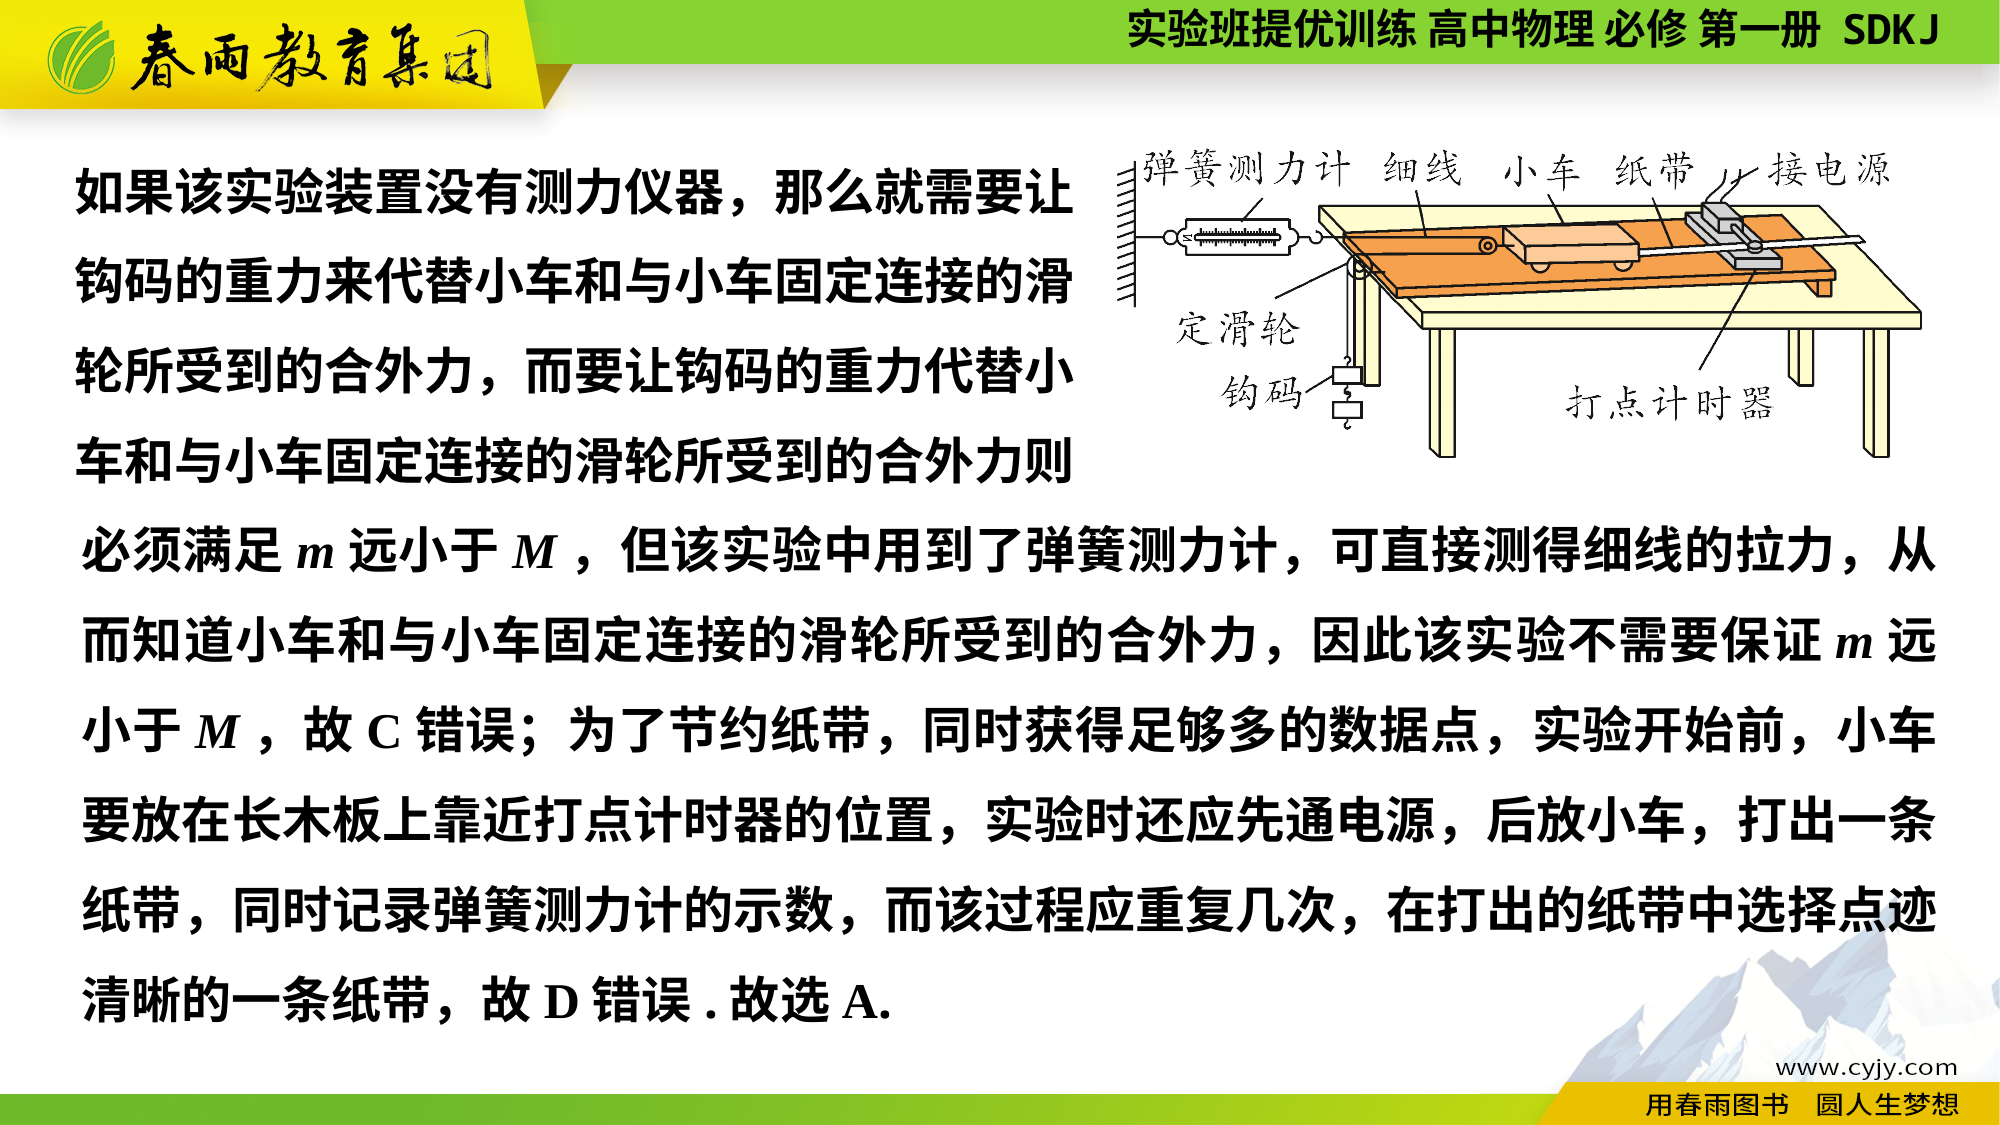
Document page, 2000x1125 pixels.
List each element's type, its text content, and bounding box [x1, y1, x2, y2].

list 如果该实验装置没有测力仪器，那么就需要让钩码的重力来代替小车和与小车固定连接的滑轮所受到的合外力，而要让钩码的重力代替小车和与小车固定连接的滑轮所受到的合外力则 [59, 122, 1118, 502]
text_box 必须满足m远小于M，但该实验中用到了弹簧测力计，可直接测得细线的拉力，从而知道小车和与小车固定连接的滑轮所受到的合外力，因此该实验不需要保证m远小于M，故C错误；为了节约纸带，同时获得足够多的数据点，实验开始前，小车要放在长木板上靠近打点计时器的位置，实验时还应先通电源，后放小车，打出一条纸带，同时记录弹簧测力计的示数，而该过程应重复几次，在打出的纸带中选择点迹清晰的一条纸带，故D错误.故选A. [66, 481, 1953, 1037]
picture [0, 0, 2000, 1125]
